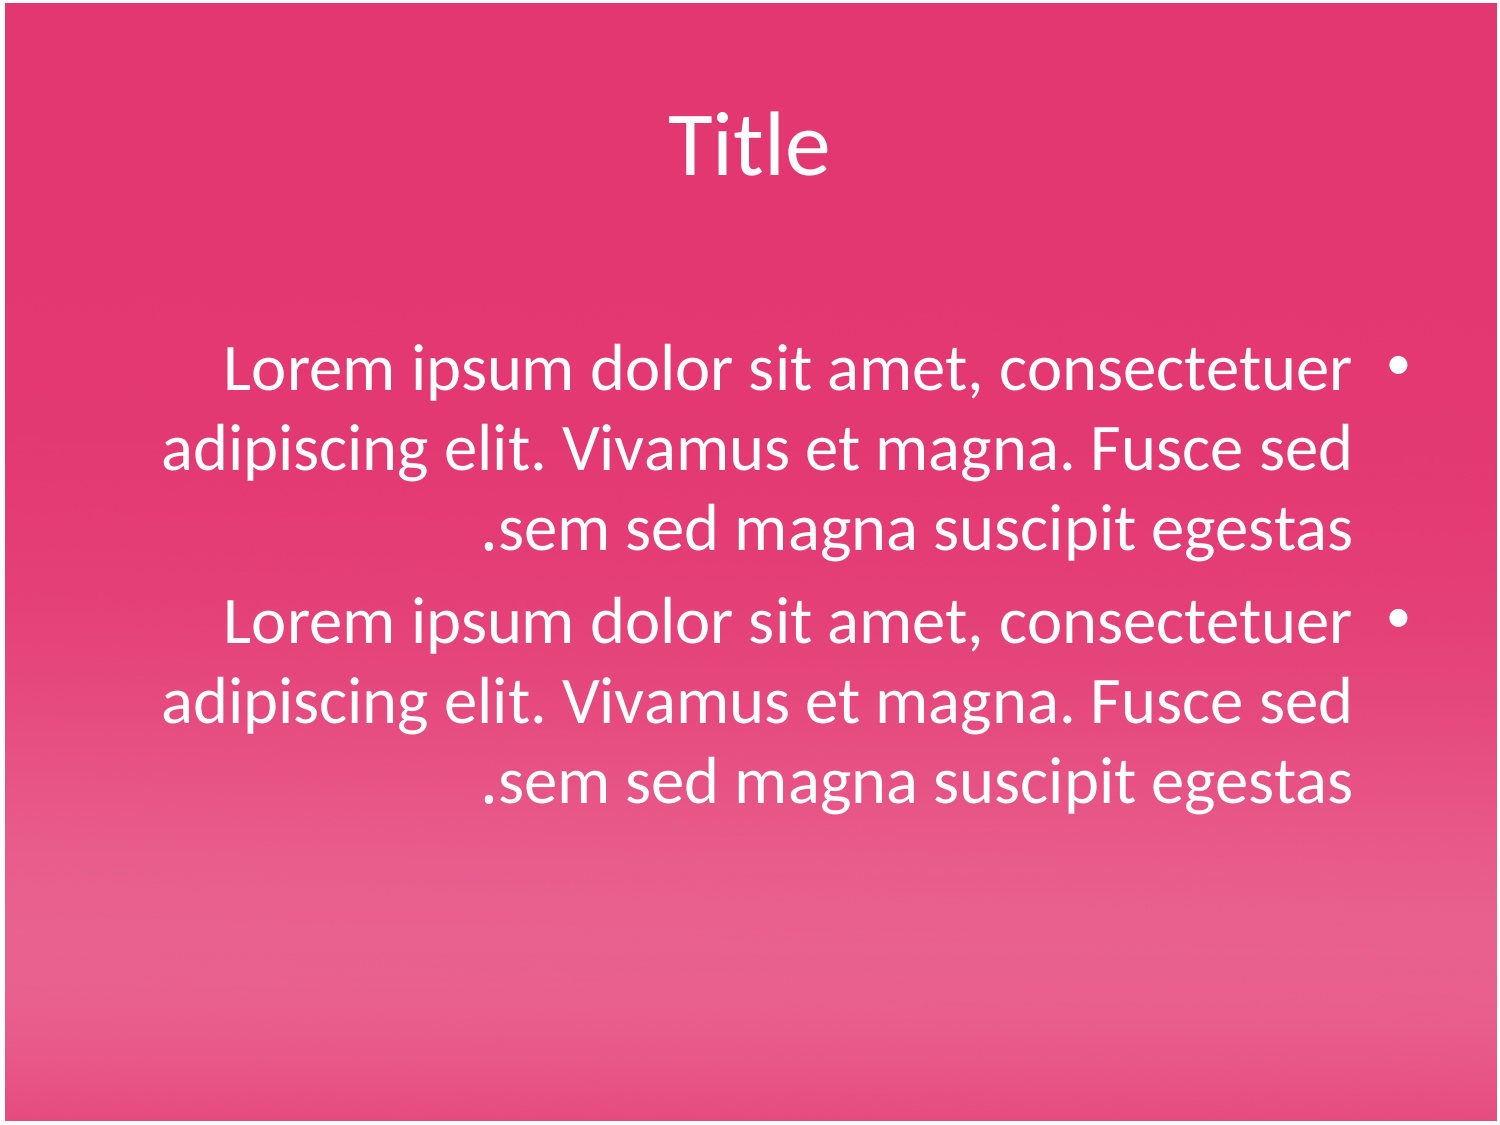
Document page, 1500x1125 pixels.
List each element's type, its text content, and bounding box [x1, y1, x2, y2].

list Lorem ipsum dolor sit amet, consectetuer adipiscing elit. Vivamus et magna. Fusce sed sem sed magna suscipit egestas. Lorem ipsum dolor sit amet, consectetuer adipiscing elit. Vivamus et magna. Fusce sed sem sed magna suscipit egestas. [75, 316, 1425, 1067]
picture [0, 0, 1500, 1125]
title Title [75, 45, 1425, 233]
